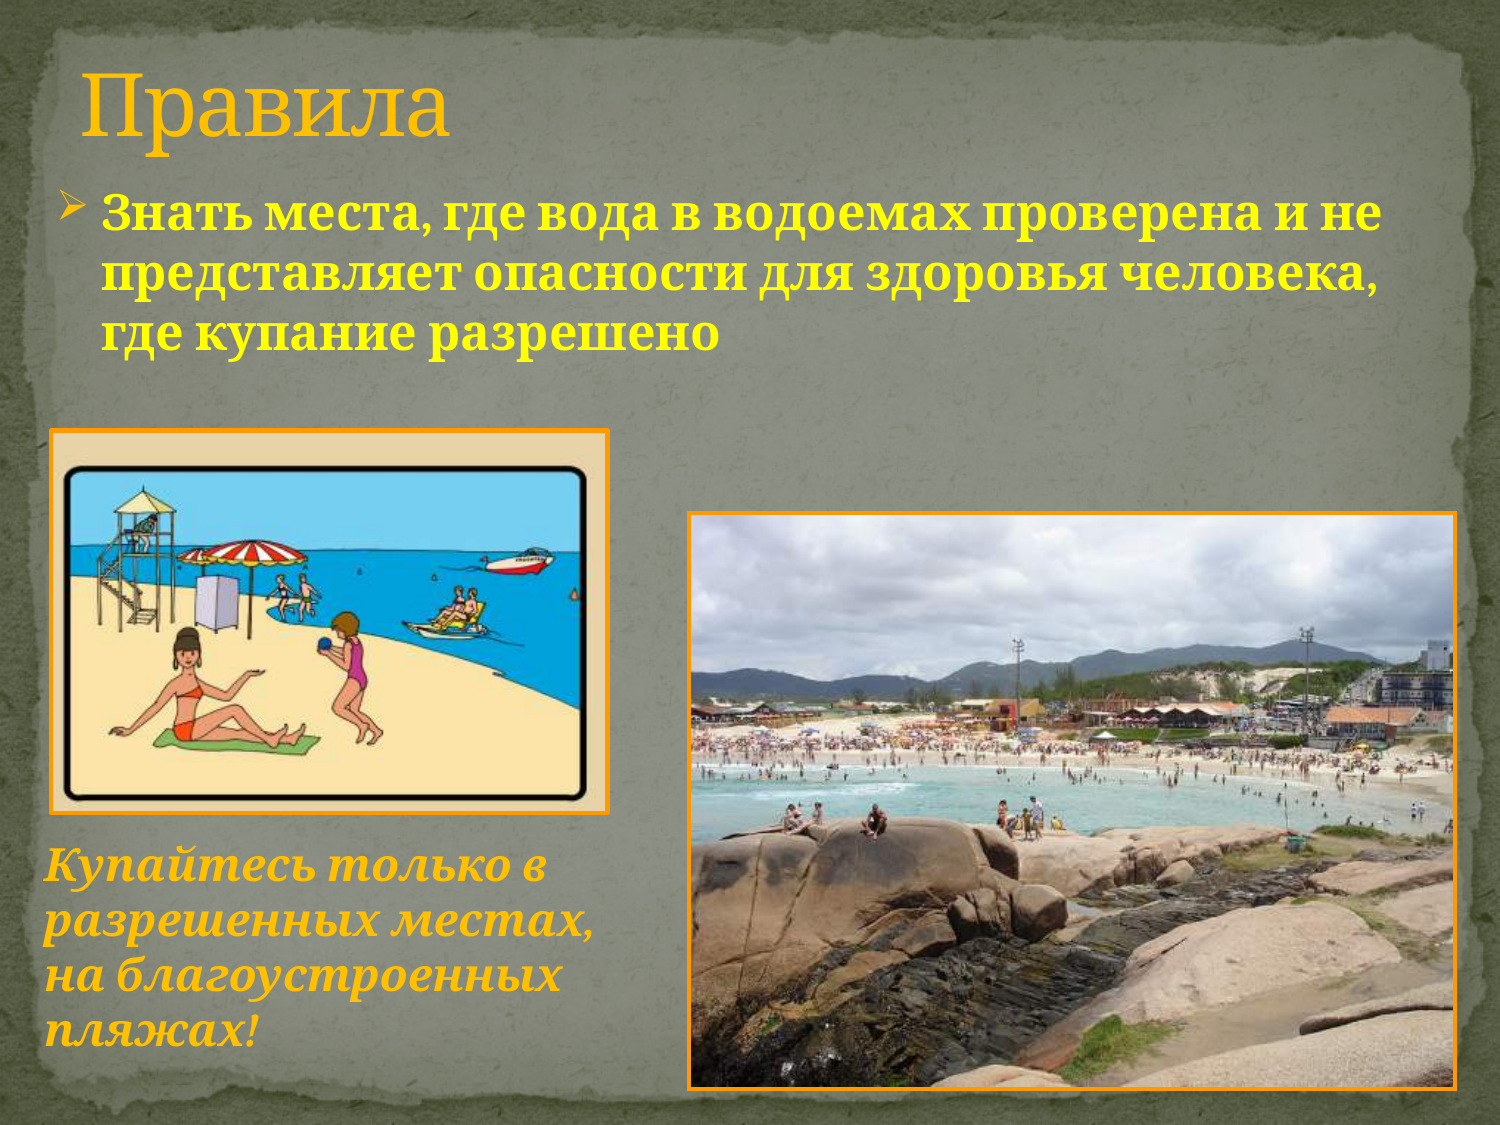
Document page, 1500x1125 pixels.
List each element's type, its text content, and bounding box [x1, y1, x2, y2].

title Правила [64, 0, 1415, 161]
picture [691, 515, 1453, 1087]
picture [53, 433, 605, 811]
list Знать места, где вода в водоемах проверена и не представляет опасности для здоровья человека, где купание разрешено [41, 172, 1424, 398]
text_box Купайтесь только в разрешенных местах, на благоустроенных пляжах! [29, 857, 668, 1033]
